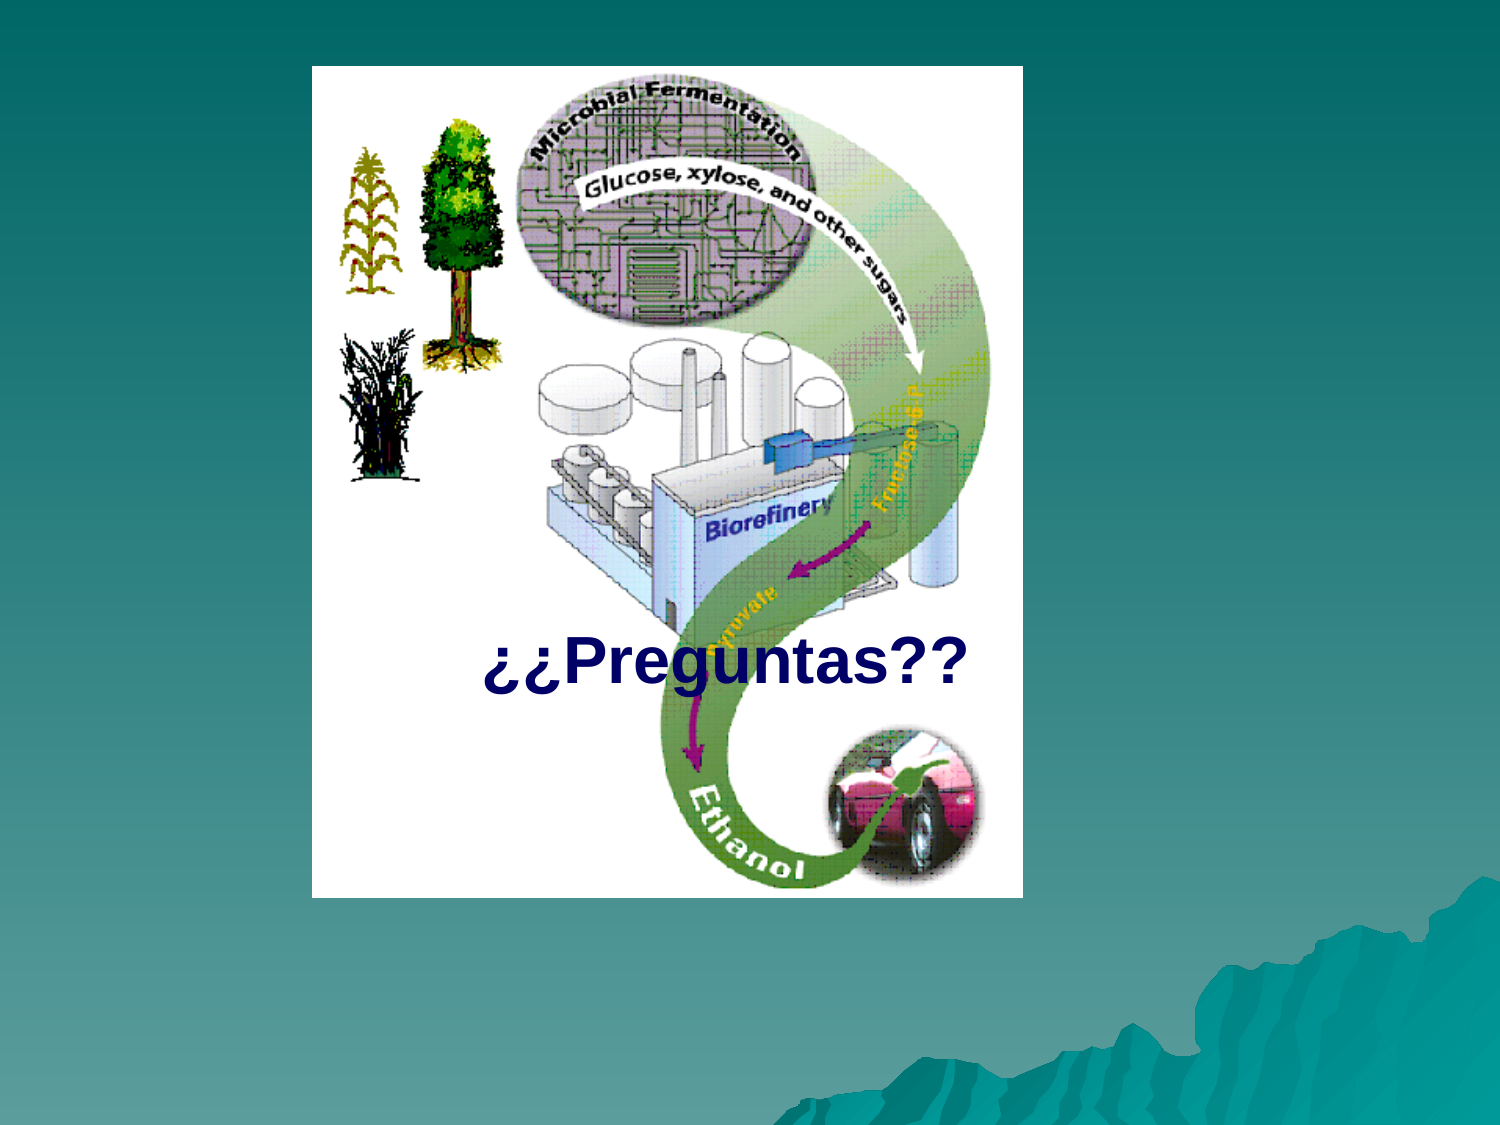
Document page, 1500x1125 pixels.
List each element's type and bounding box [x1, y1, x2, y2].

text_box [312, 66, 1023, 898]
